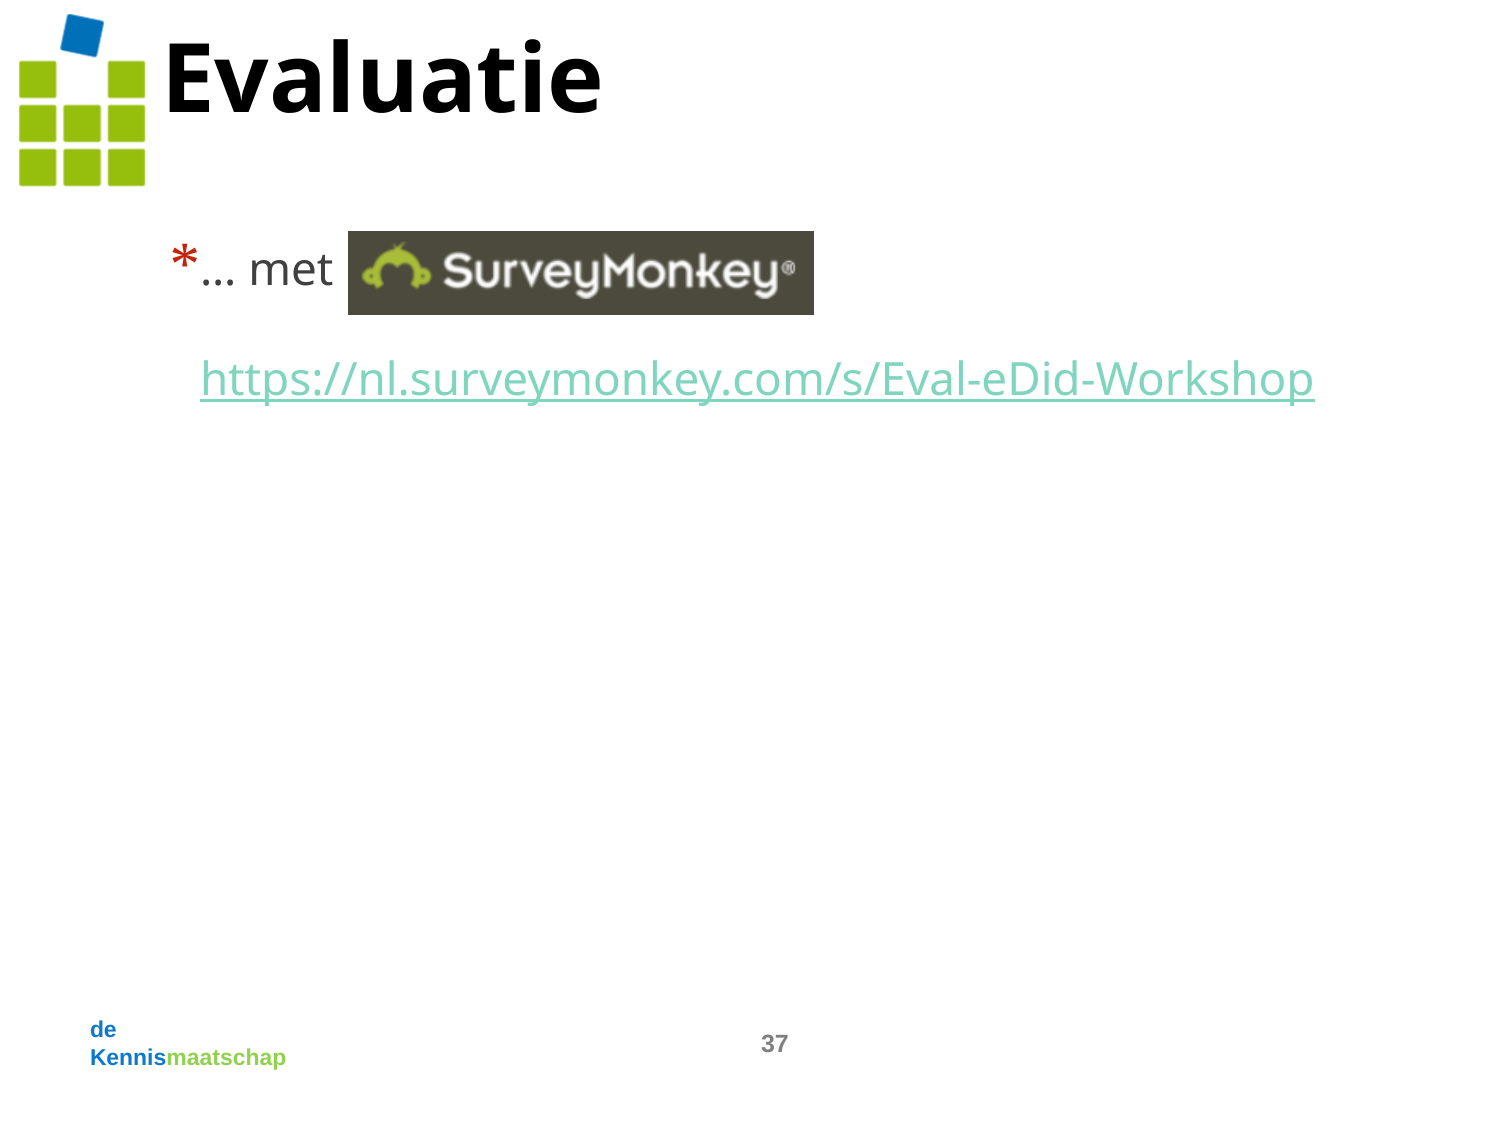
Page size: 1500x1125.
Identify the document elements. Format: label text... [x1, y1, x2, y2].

picture [348, 231, 815, 315]
title Evaluatie [146, 8, 1495, 197]
slide_number 37 [624, 1012, 925, 1073]
footer de Kennismaatschap [75, 1012, 624, 1073]
list … met https://nl.surveymonkey.com/s/Eval-eDid-Workshop [147, 231, 1424, 965]
picture [17, 3, 147, 197]
